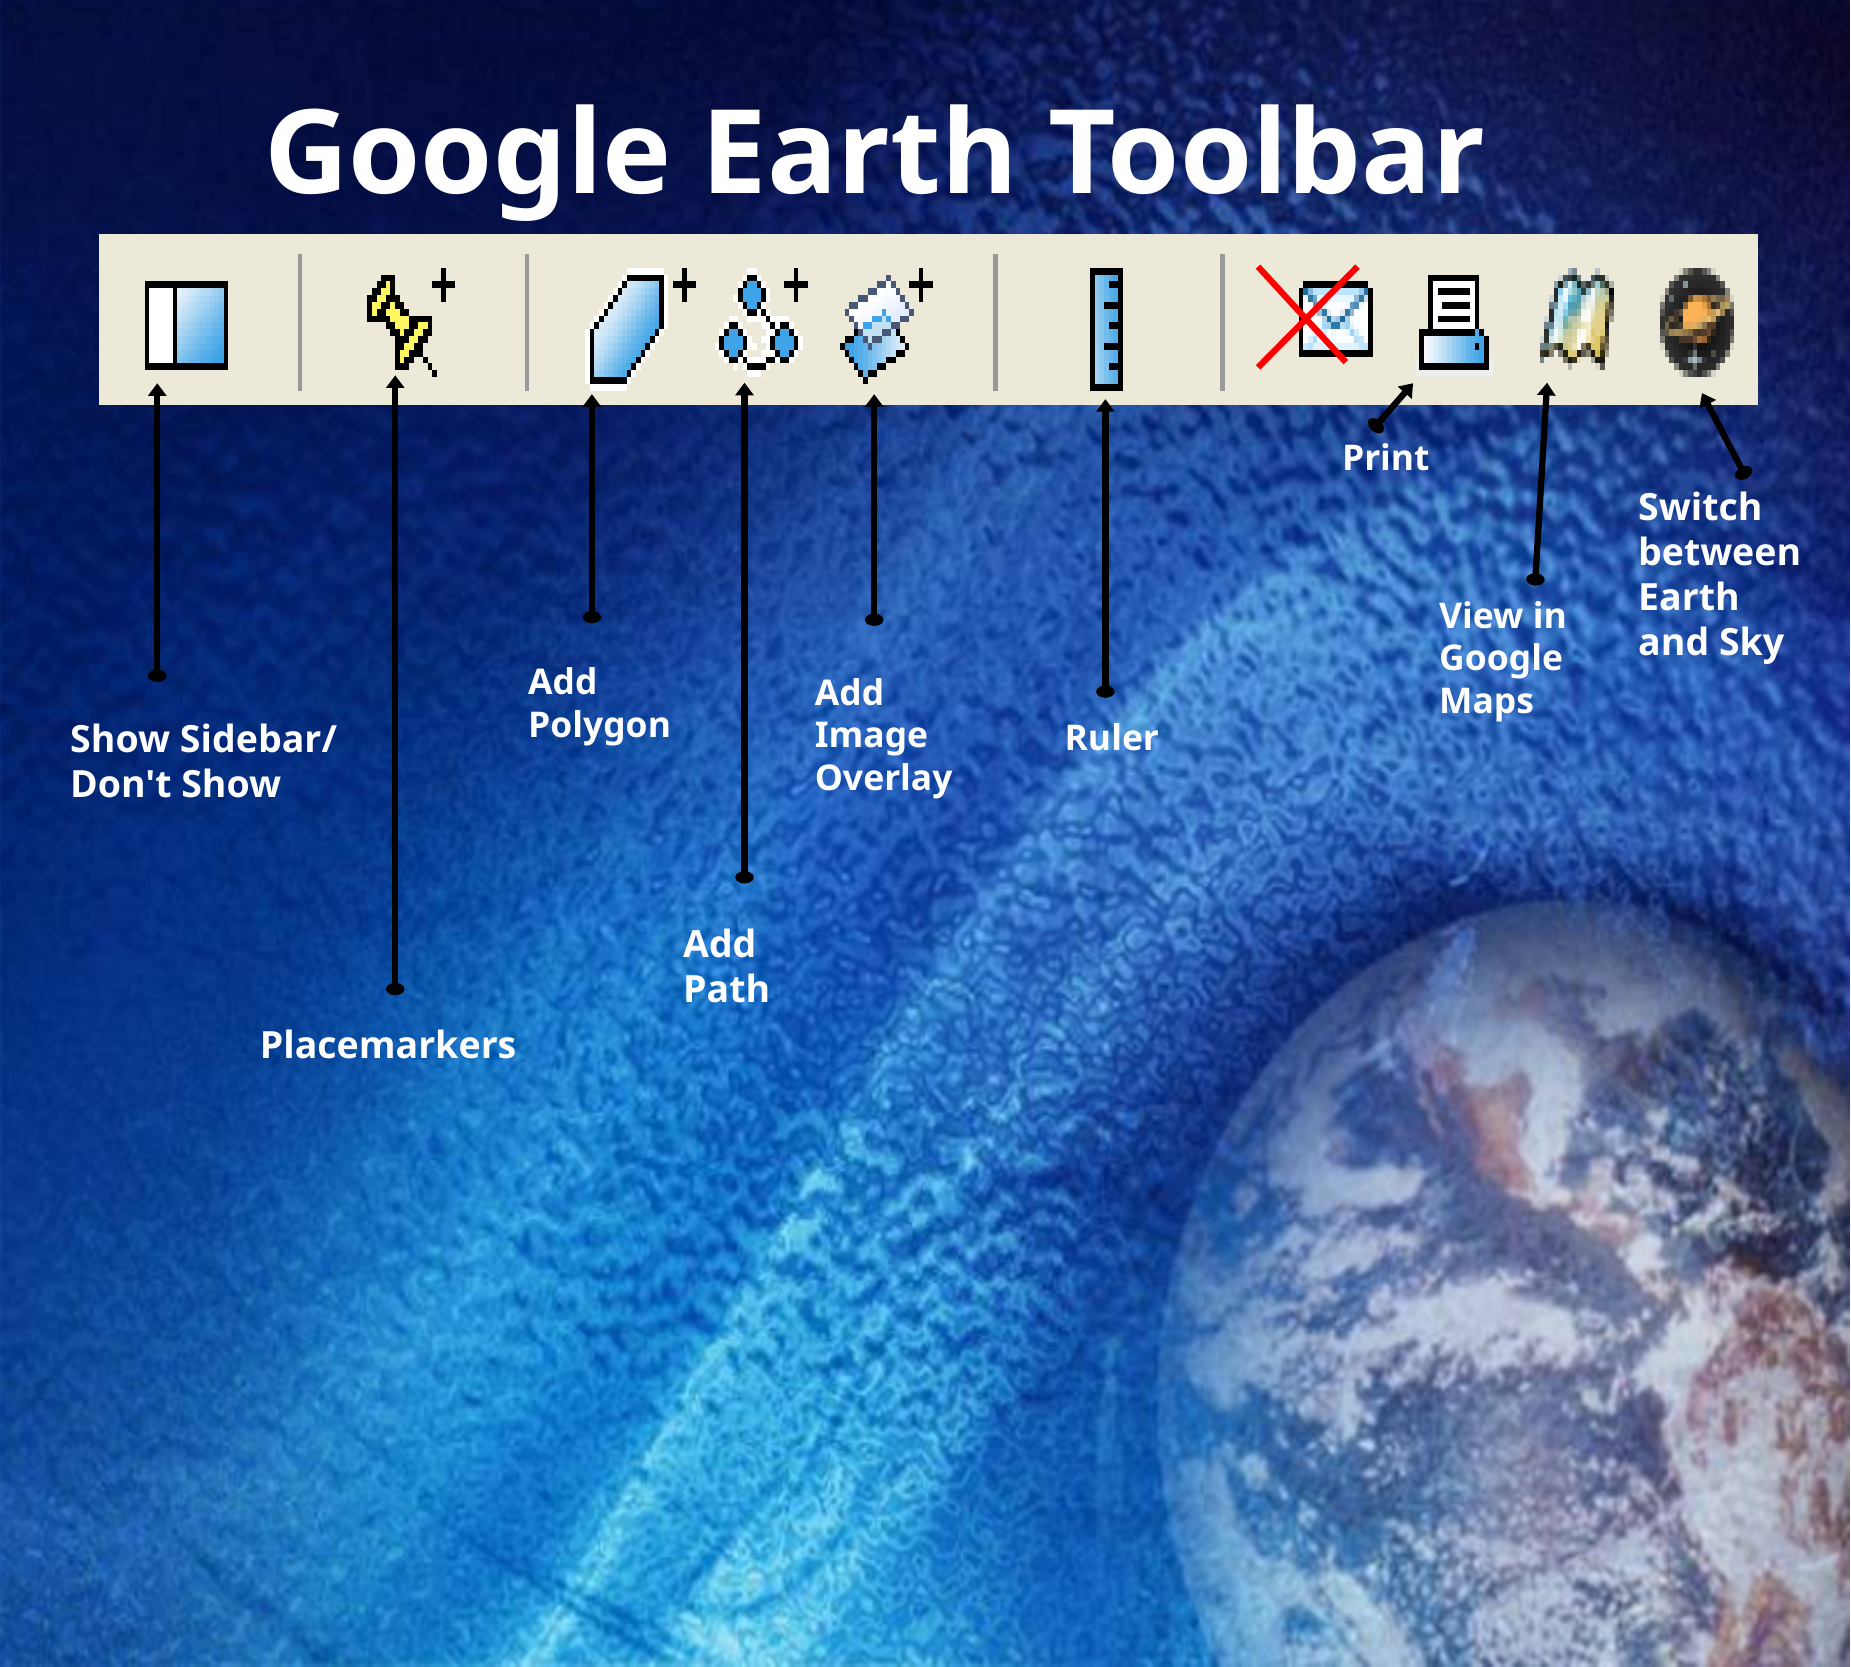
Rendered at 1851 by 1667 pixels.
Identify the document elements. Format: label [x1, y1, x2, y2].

picture [0, 0, 1850, 1667]
text_box [55, 234, 1832, 1019]
